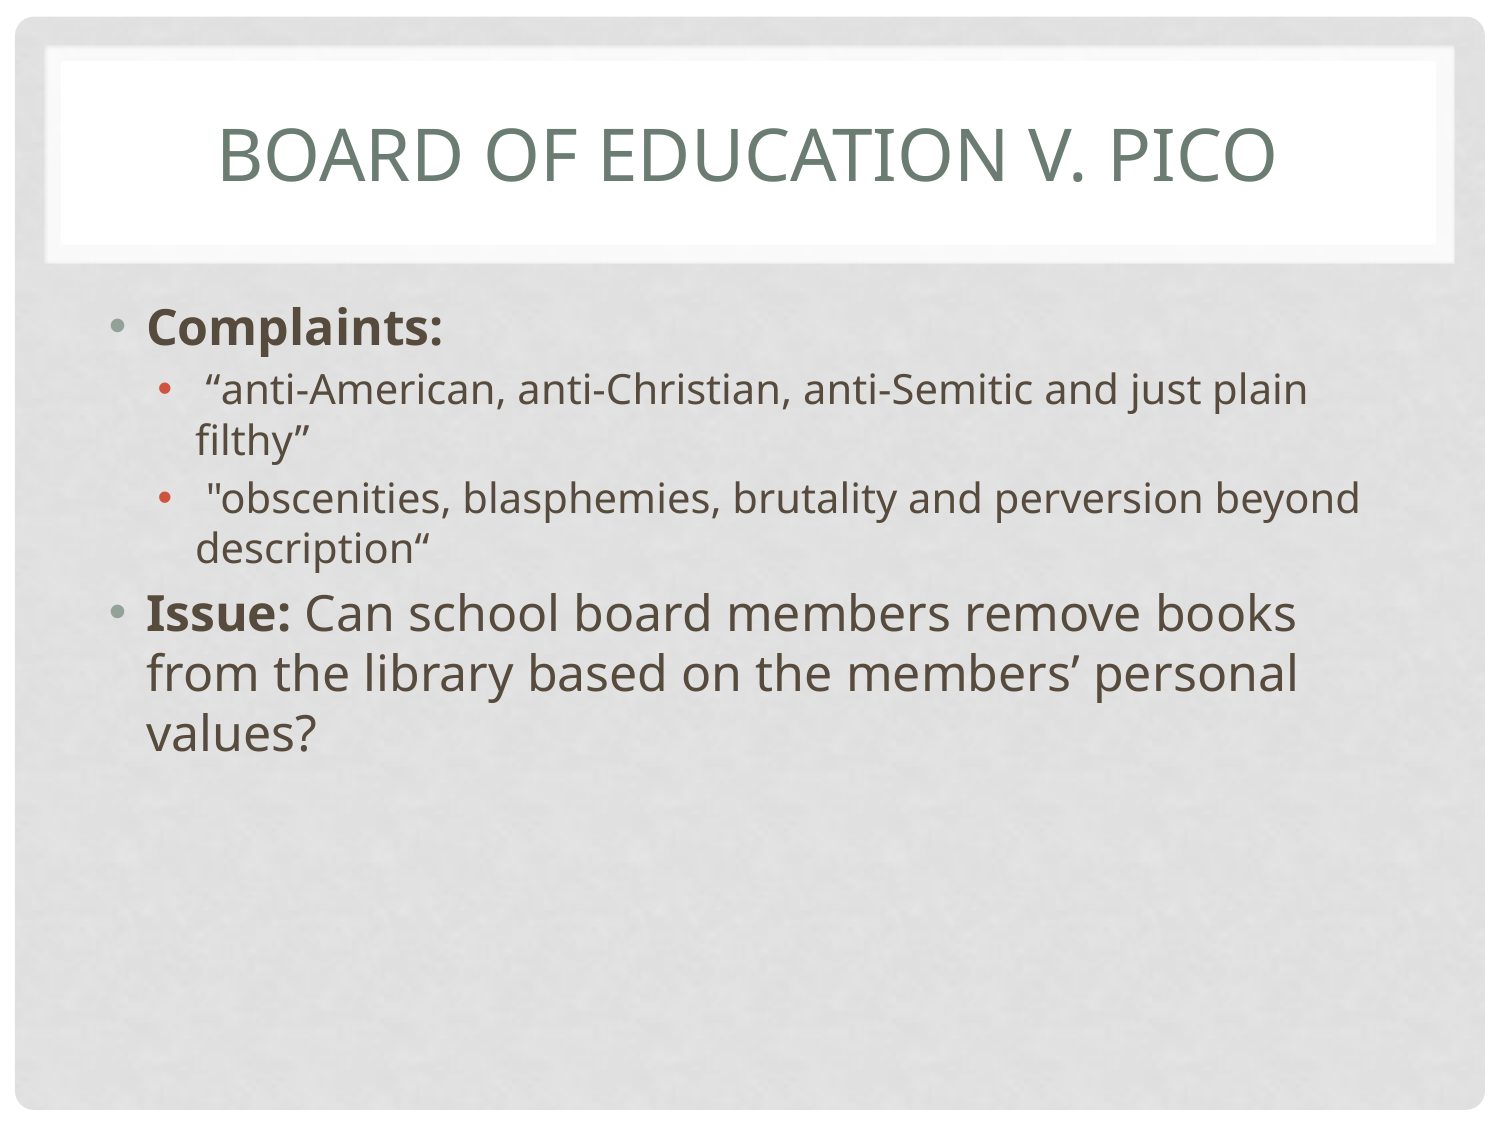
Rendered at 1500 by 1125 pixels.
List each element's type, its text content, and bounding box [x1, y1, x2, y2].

list Complaints: “anti-American, anti-Christian, anti-Semitic and just plain filthy” "obscenities, blasphemies, brutality and perversion beyond description“ Issue: Can school board members remove books from the library based on the members’ personal values? [75, 287, 1425, 1005]
title Board of Education v. Pico [69, 66, 1425, 238]
